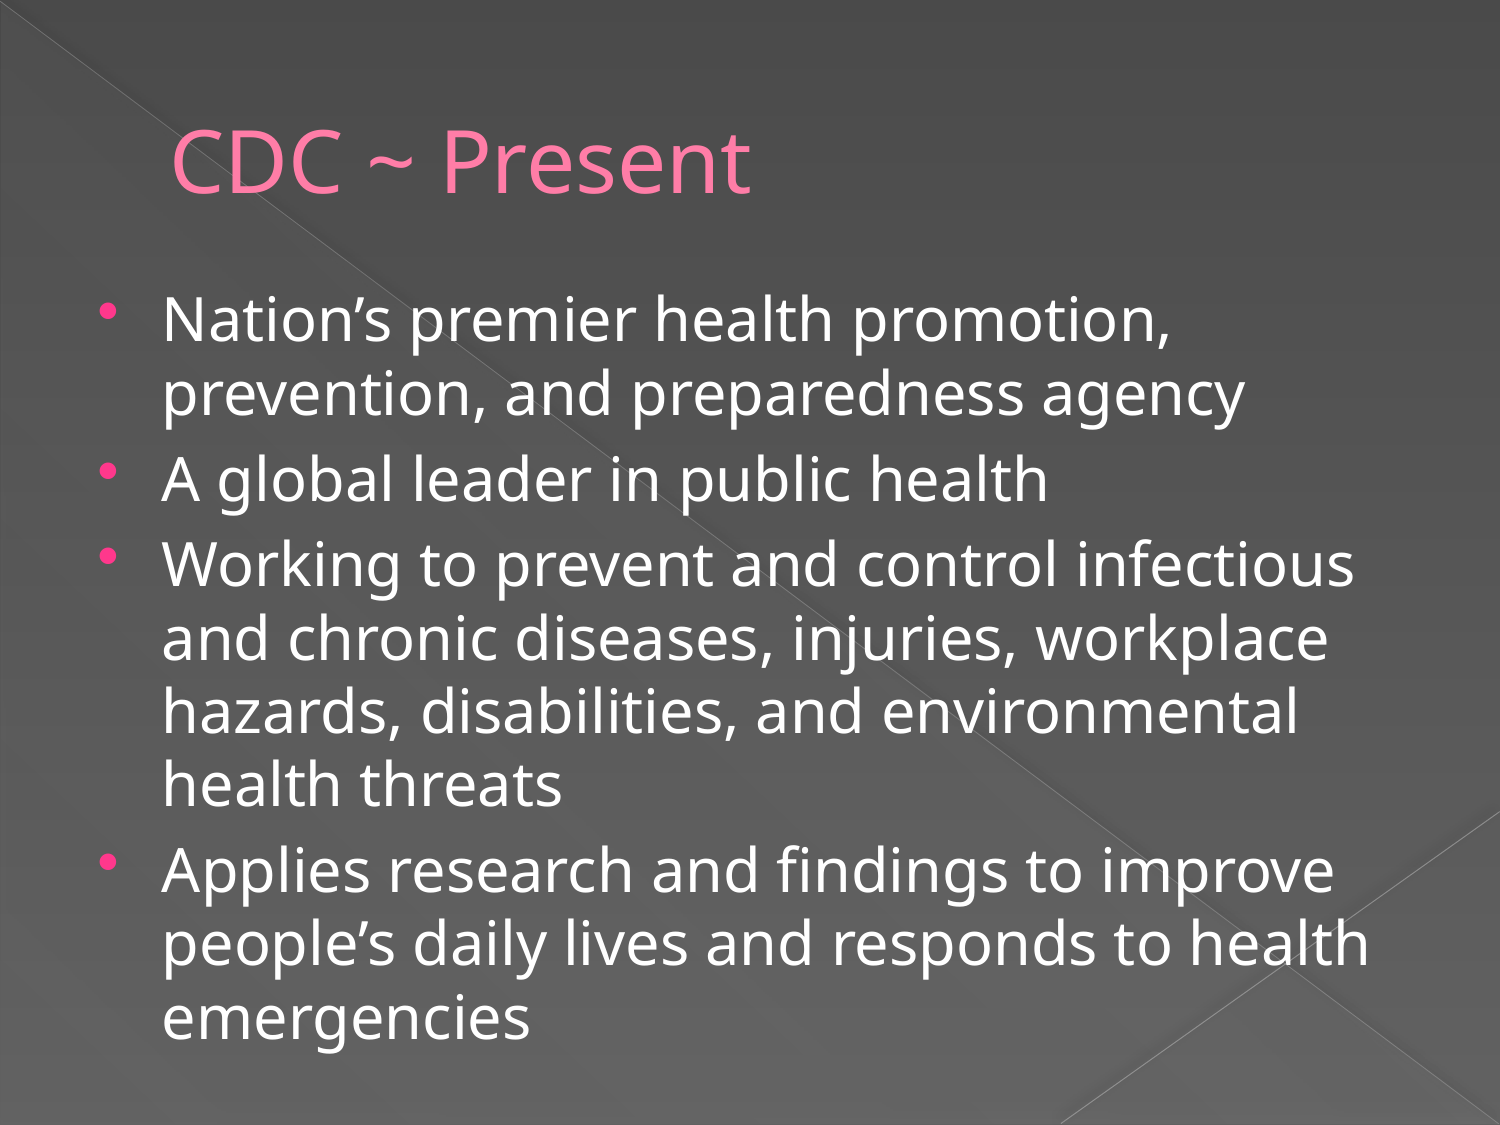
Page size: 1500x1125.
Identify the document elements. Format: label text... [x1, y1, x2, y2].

list Nation’s premier health promotion, prevention, and preparedness agency A global leader in public health Working to prevent and control infectious and chronic diseases, injuries, workplace hazards, disabilities, and environmental health threats Applies research and findings to improve people’s daily lives and responds to health emergencies [75, 273, 1425, 1059]
title CDC ~ Present [75, 43, 1425, 273]
